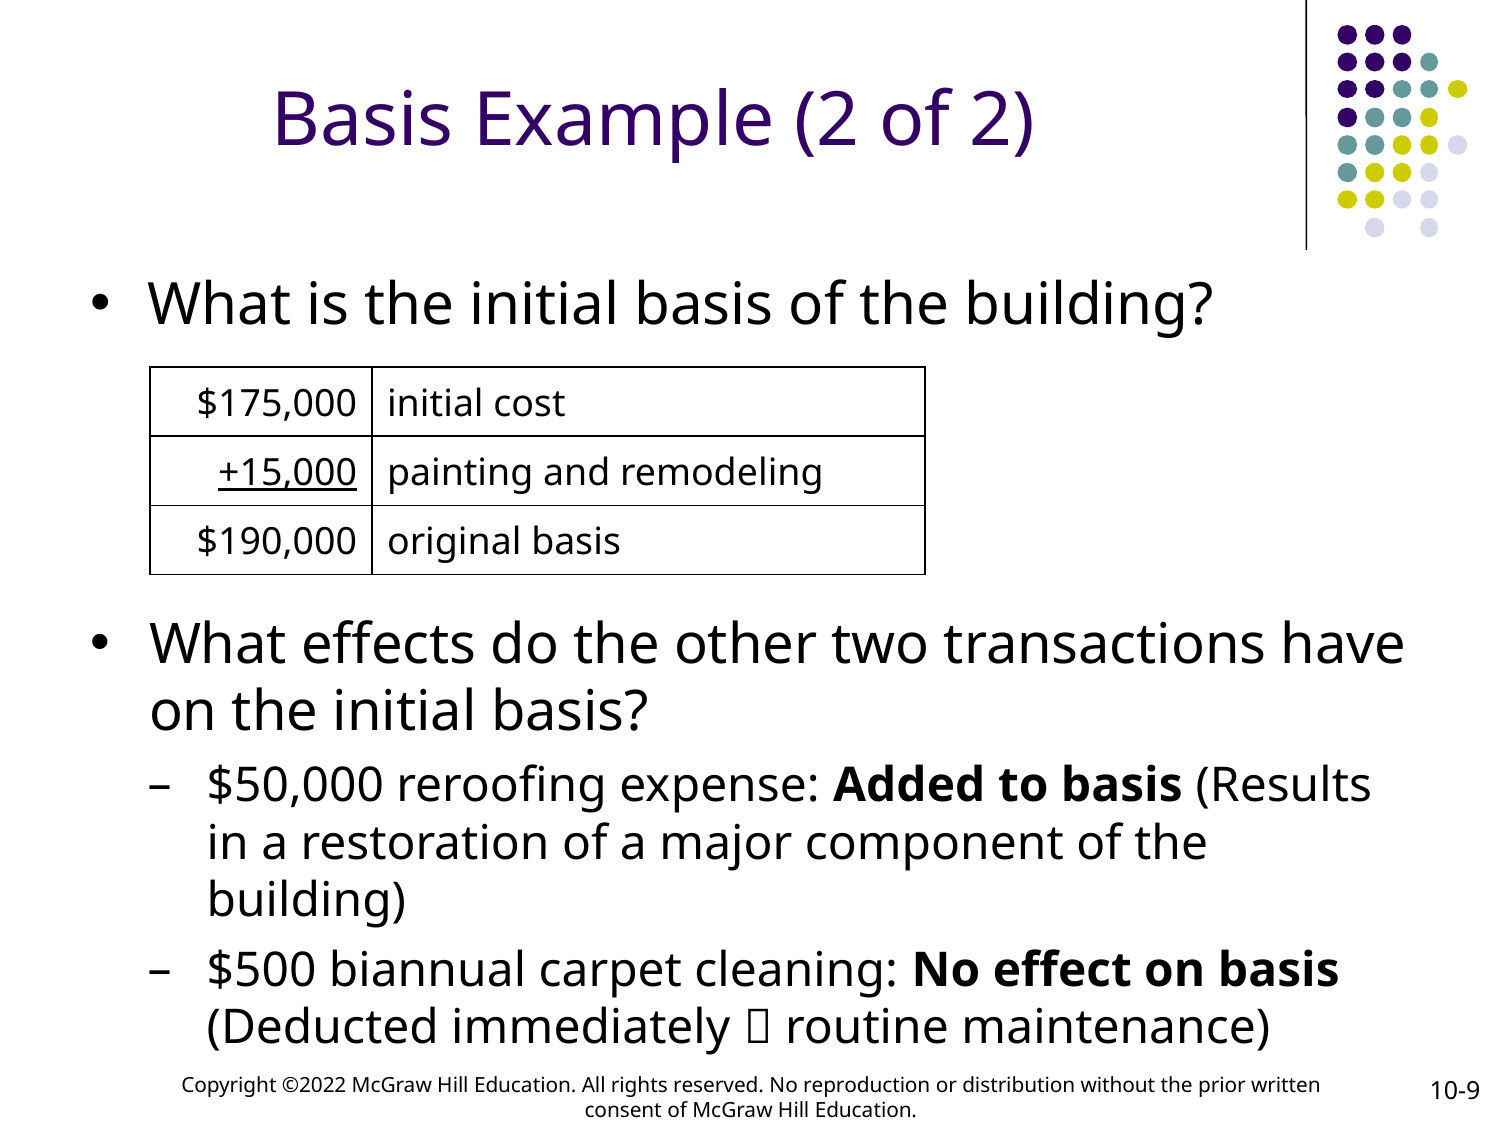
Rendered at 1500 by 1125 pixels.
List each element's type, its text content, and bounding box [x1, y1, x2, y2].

table_cell $190,000 [151, 506, 371, 574]
table_cell +15,000 [151, 437, 371, 505]
table_cell original basis [373, 506, 924, 574]
table_cell painting and remodeling [373, 437, 924, 505]
slide_number 10-9 [1345, 1061, 1496, 1122]
table_header $175,000 [151, 368, 371, 435]
table_header initial cost [373, 368, 924, 435]
title Basis Example (2 of 2) [32, 8, 1275, 234]
list What effects do the other two transactions have on the initial basis? $50,000 reroofing expense: Added to basis (Results in a restoration of a major component of the building) $500 biannual carpet cleaning: No effect on basis (Deducted immediately  routine maintenance) [75, 600, 1425, 1061]
list What is the initial basis of the building? [75, 259, 1425, 600]
